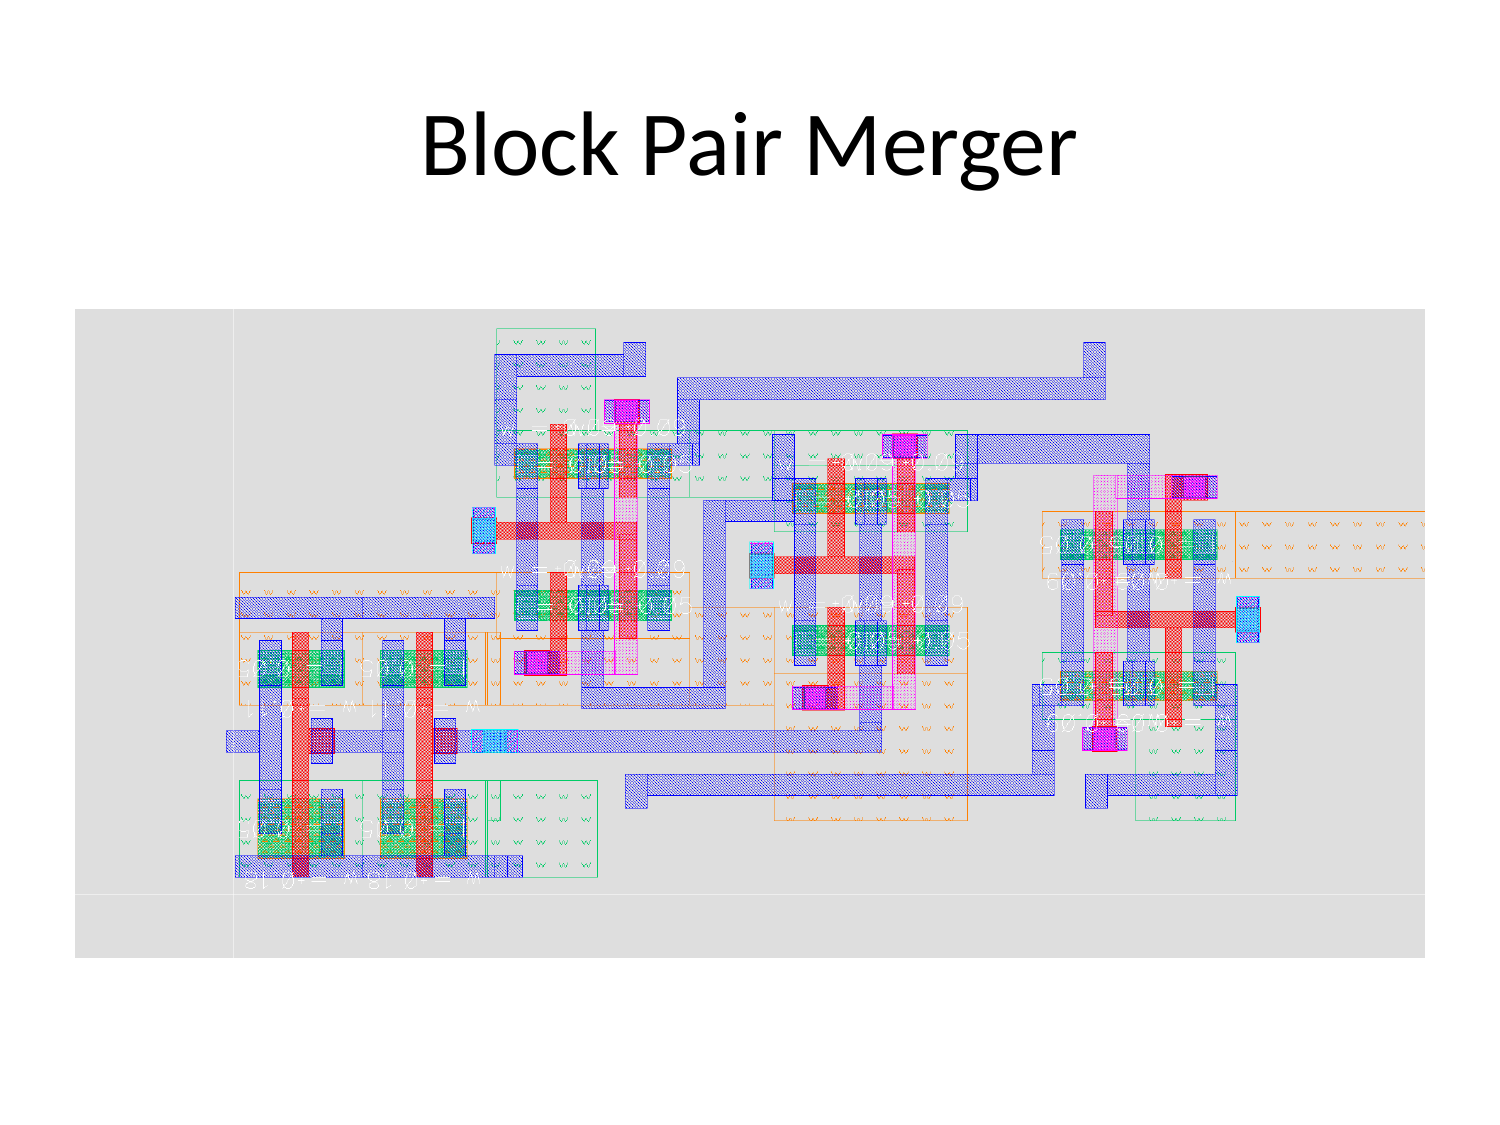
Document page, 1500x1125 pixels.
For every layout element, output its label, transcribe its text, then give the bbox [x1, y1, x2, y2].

title Block Pair Merger [75, 45, 1425, 233]
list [74, 309, 1426, 958]
